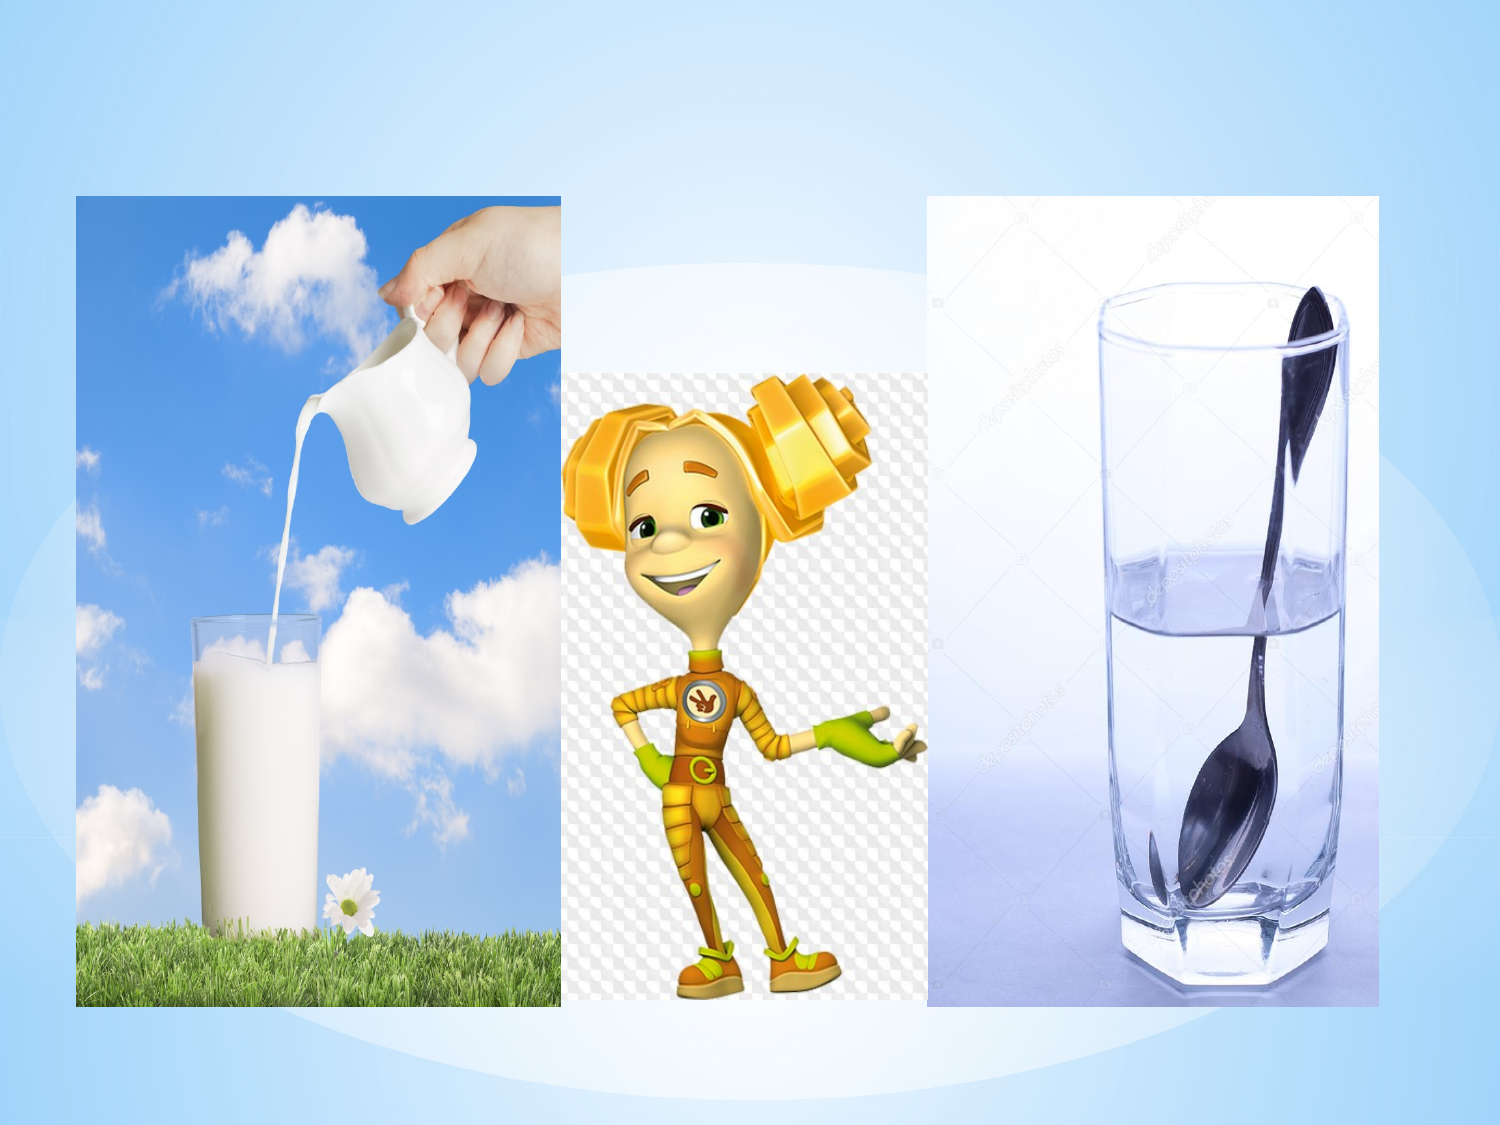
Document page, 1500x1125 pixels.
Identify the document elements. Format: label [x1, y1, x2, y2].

picture [76, 196, 1379, 1008]
